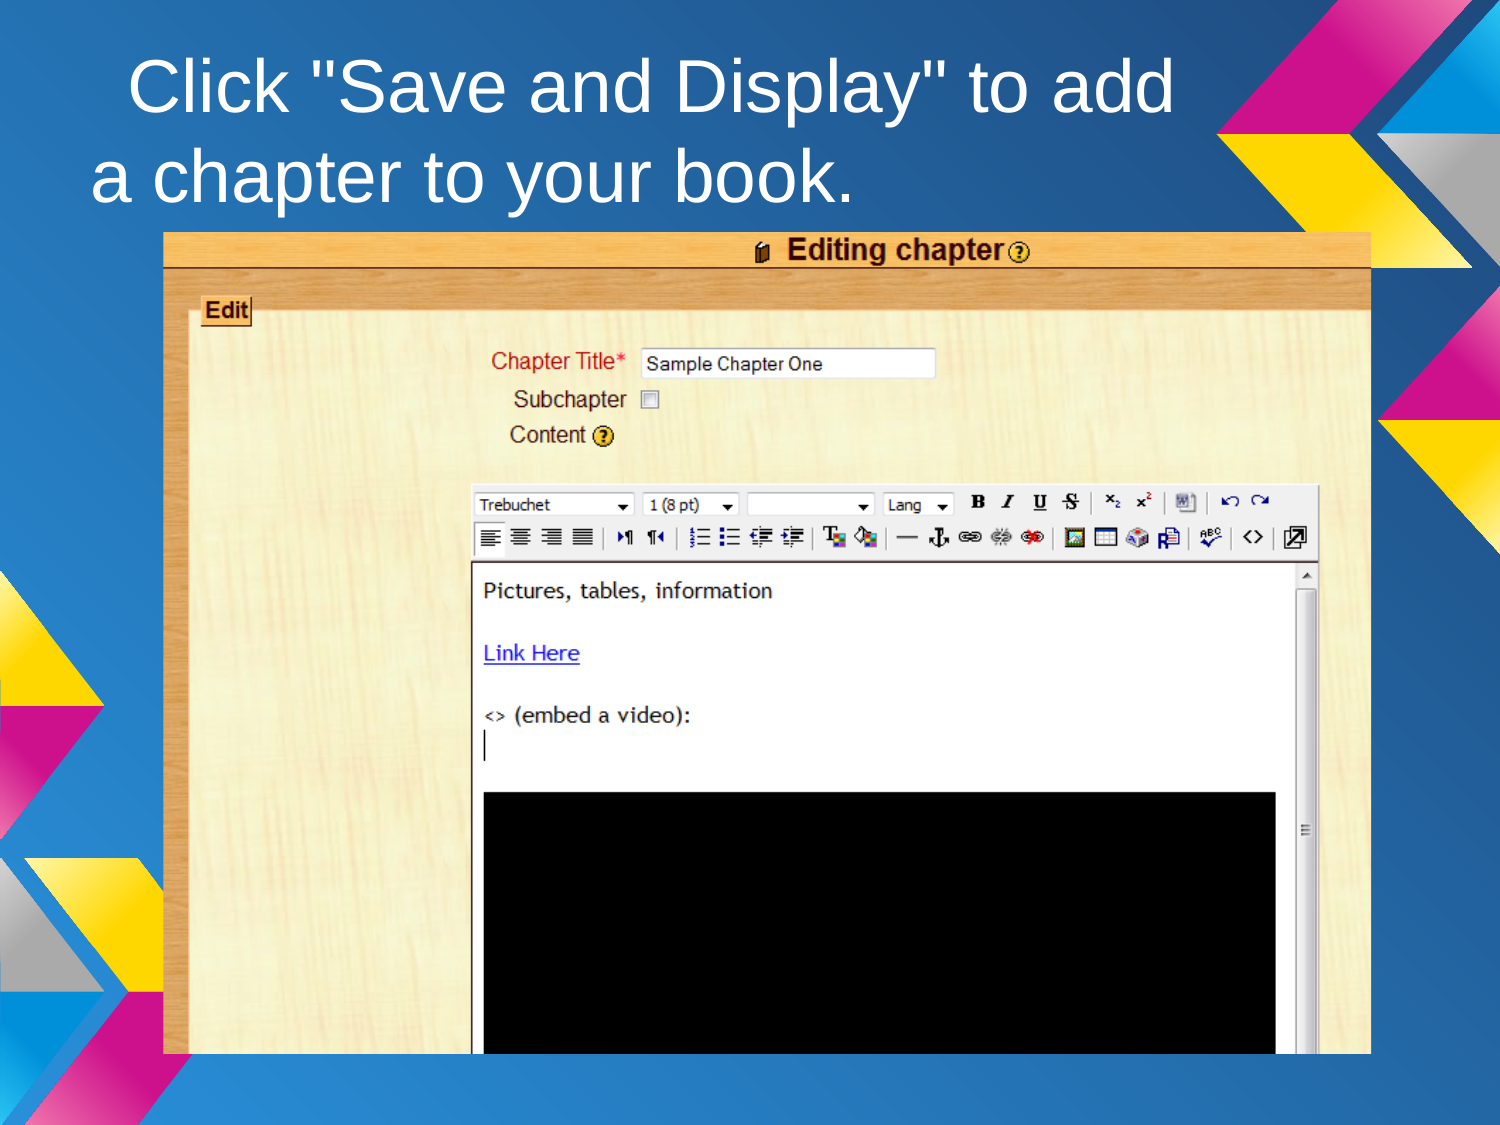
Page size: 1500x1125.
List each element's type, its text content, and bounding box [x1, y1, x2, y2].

title Click "Save and Display" to add a chapter to your book. [75, 14, 1204, 233]
text_box [163, 232, 1372, 1054]
